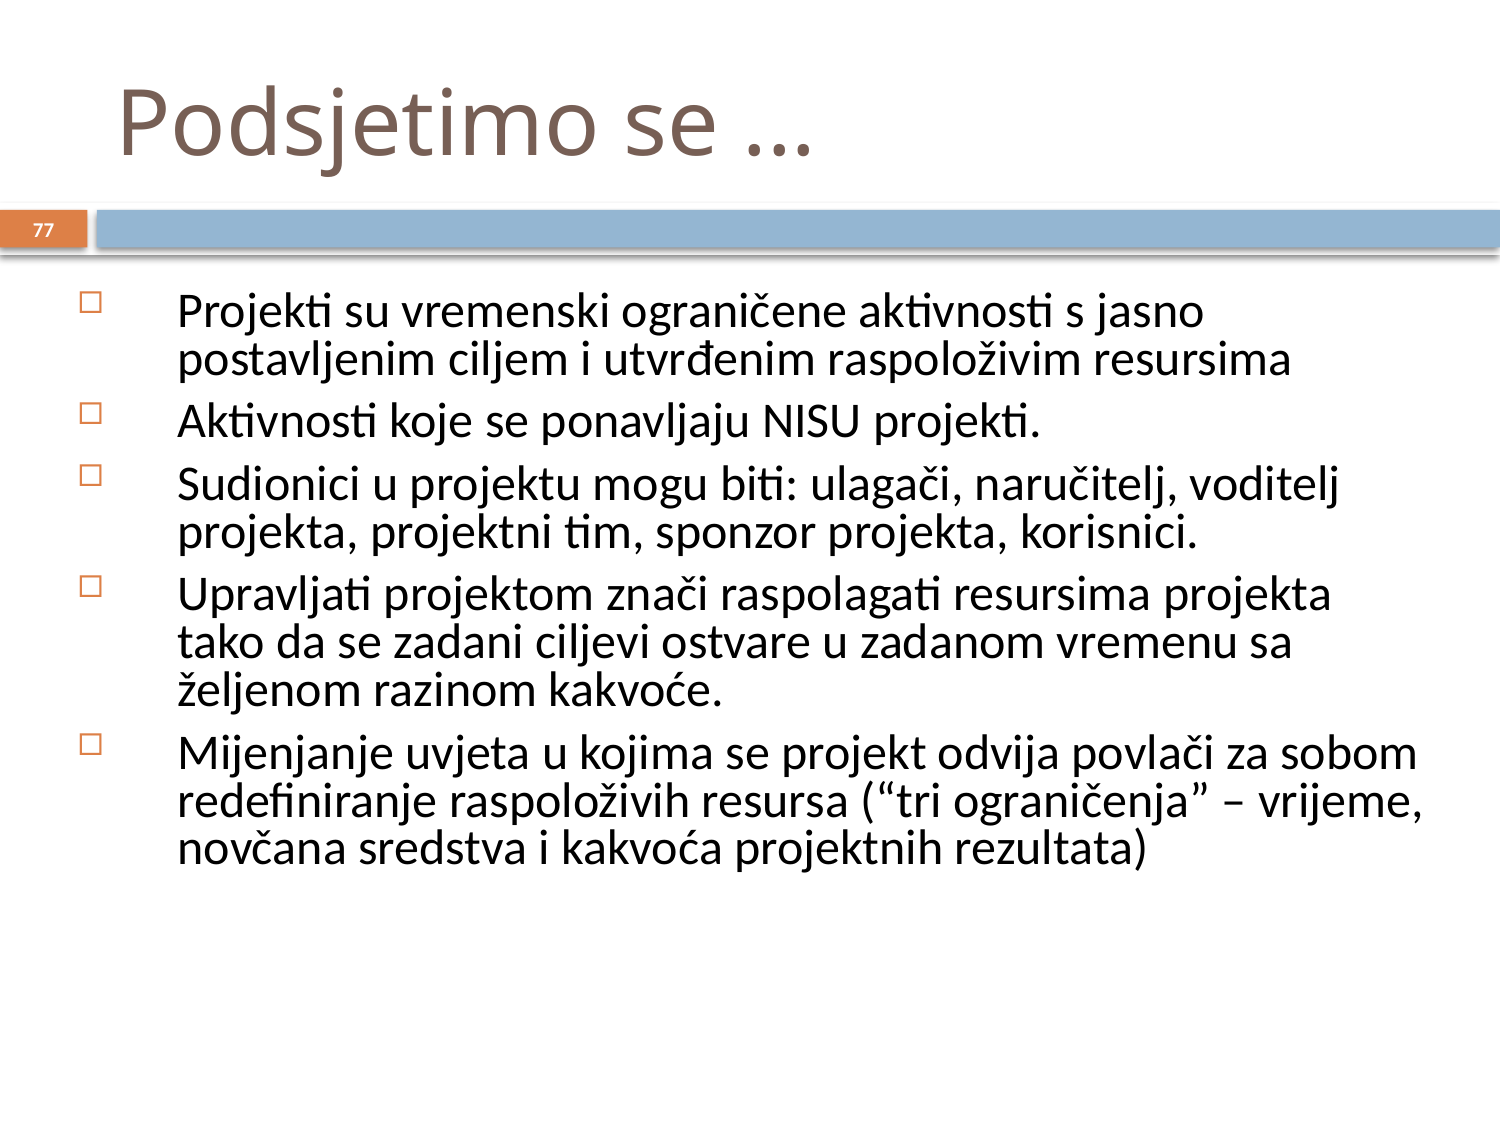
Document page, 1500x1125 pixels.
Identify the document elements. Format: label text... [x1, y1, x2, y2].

slide_number 77 [0, 208, 88, 249]
list Projekti su vremenski ograničene aktivnosti s jasno postavljenim ciljem i utvrđenim raspoloživim resursima Aktivnosti koje se ponavljaju NISU projekti. Sudionici u projektu mogu biti: ulagači, naručitelj, voditelj projekta, projektni tim, sponzor projekta, korisnici. Upravljati projektom znači raspolagati resursima projekta tako da se zadani ciljevi ostvare u zadanom vremenu sa željenom razinom kakvoće. Mijenjanje uvjeta u kojima se projekt odvija povlači za sobom redefiniranje raspoloživih resursa (“tri ograničenja” – vrijeme, novčana sredstva i kakvoća projektnih rezultata) [62, 281, 1443, 1117]
title Podsjetimo se ... [100, 37, 1439, 201]
